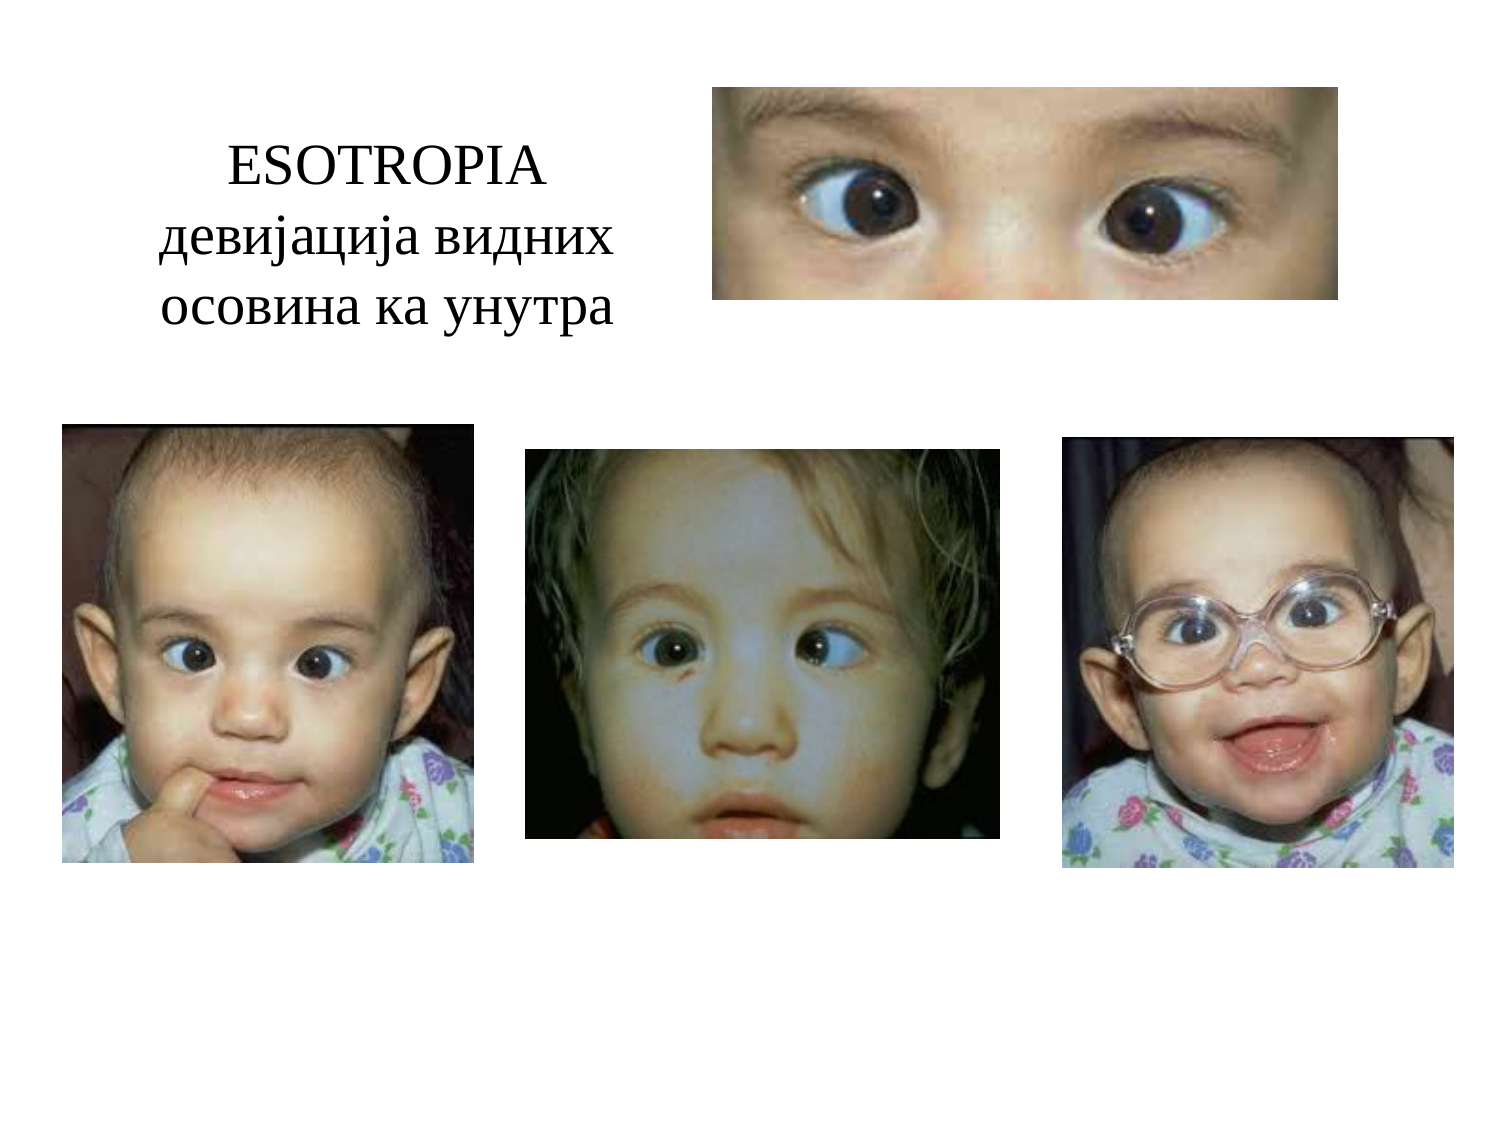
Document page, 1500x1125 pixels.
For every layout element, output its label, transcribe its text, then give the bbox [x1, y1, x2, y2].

picture [524, 449, 1001, 839]
picture [1062, 437, 1455, 868]
title ESOTROPIA девијација видних осовина ка унутра [87, 75, 688, 388]
picture [712, 87, 1338, 301]
picture [62, 424, 474, 863]
